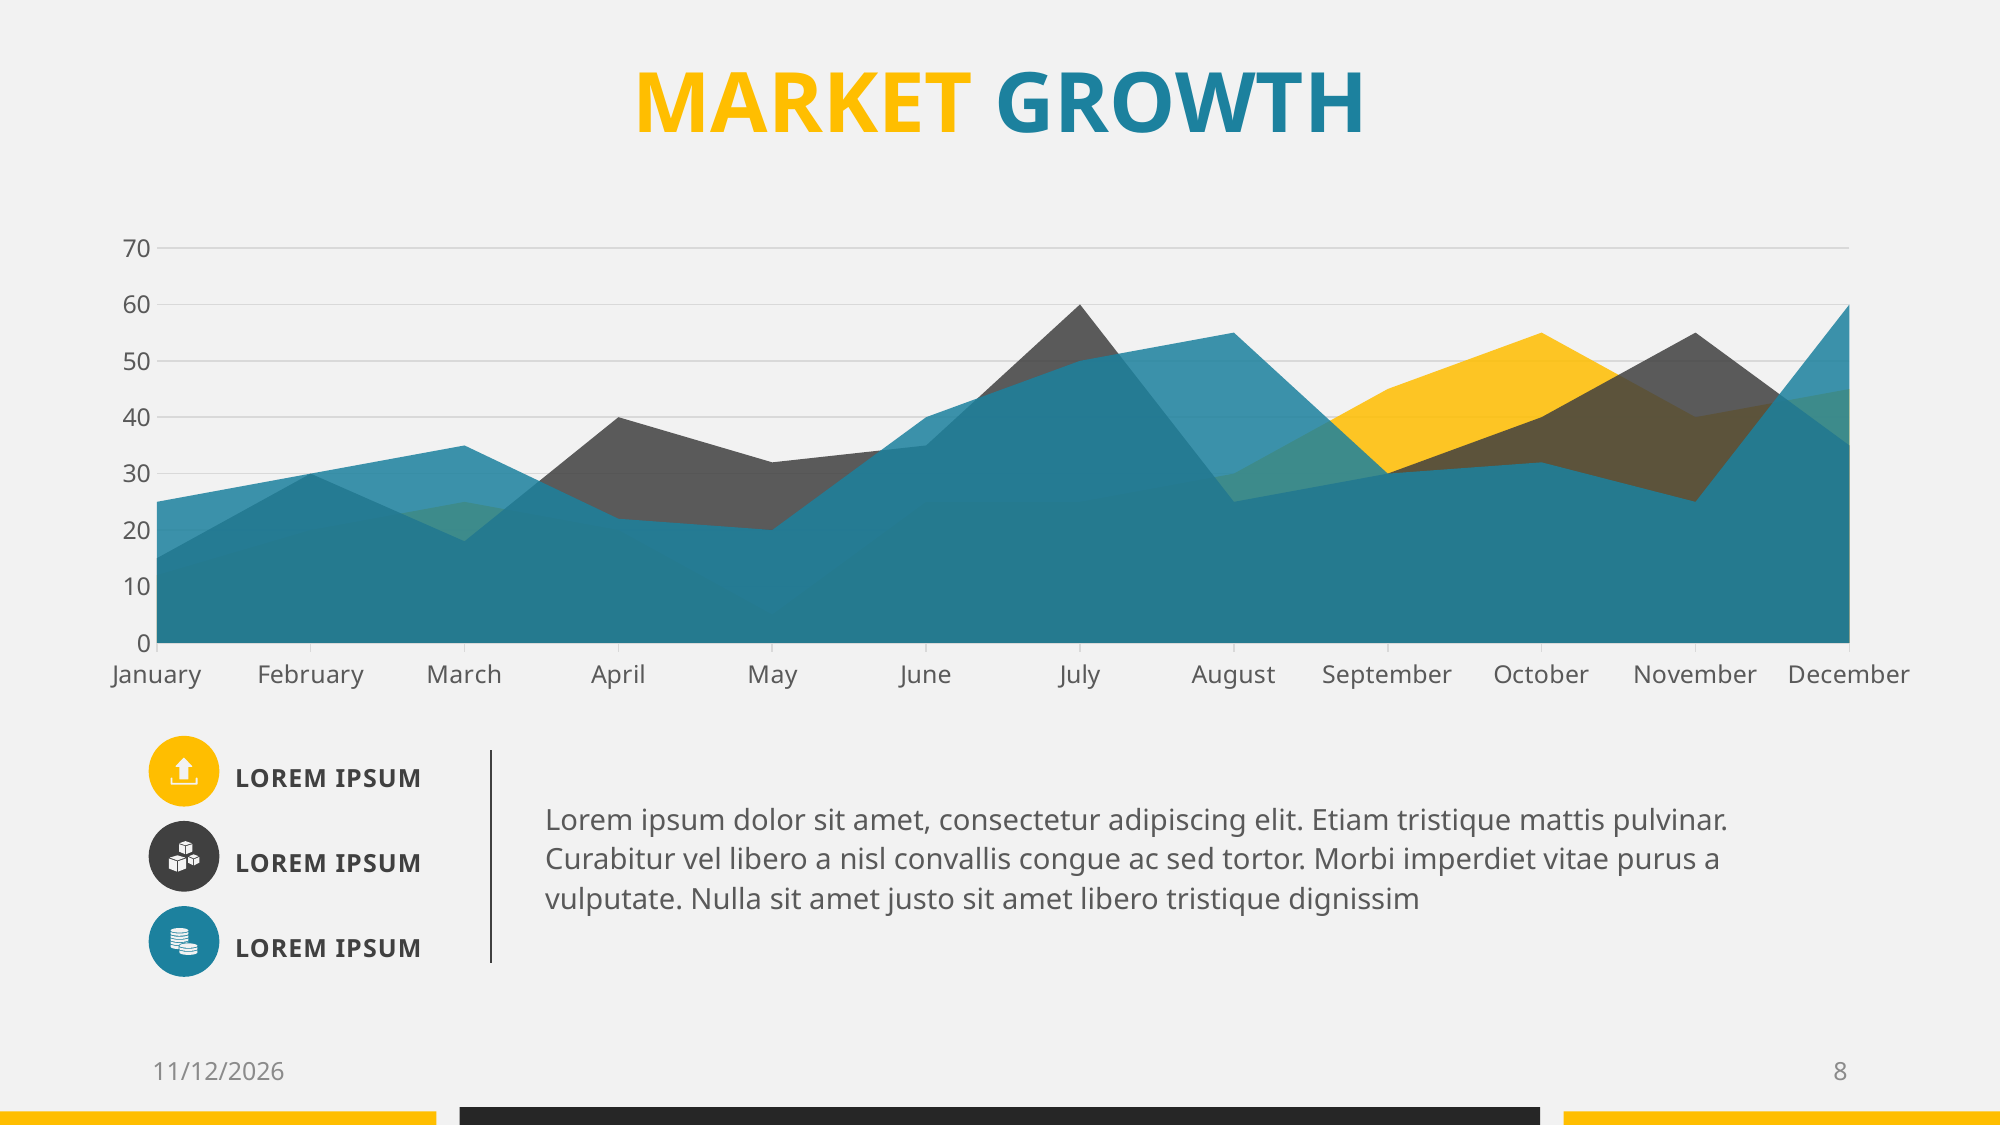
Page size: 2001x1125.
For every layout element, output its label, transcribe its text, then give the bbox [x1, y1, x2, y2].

text_box [147, 734, 221, 808]
text_box LOREM IPSUM [235, 750, 437, 792]
text_box [0, 1110, 437, 1125]
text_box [170, 928, 198, 955]
slide_number 8 [1412, 1042, 1863, 1103]
text_box MARKET GROWTH [117, 49, 1883, 150]
text_box LOREM IPSUM [235, 920, 437, 963]
chart [84, 215, 1916, 692]
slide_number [137, 1042, 588, 1103]
text_box [147, 819, 221, 893]
text_box LOREM IPSUM [235, 835, 437, 878]
text_box [1563, 1110, 2000, 1125]
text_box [170, 757, 198, 785]
text_box [147, 905, 221, 978]
text_box [459, 1106, 1541, 1125]
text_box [168, 841, 200, 872]
text_box Lorem ipsum dolor sit amet, consectetur adipiscing elit. Etiam tristique mattis pulvinar. Curabitur vel libero a nisl convallis congue ac sed tortor. Morbi imperdiet vitae purus a vulputate. Nulla sit amet justo sit amet libero tristique dignissim [545, 796, 1846, 916]
